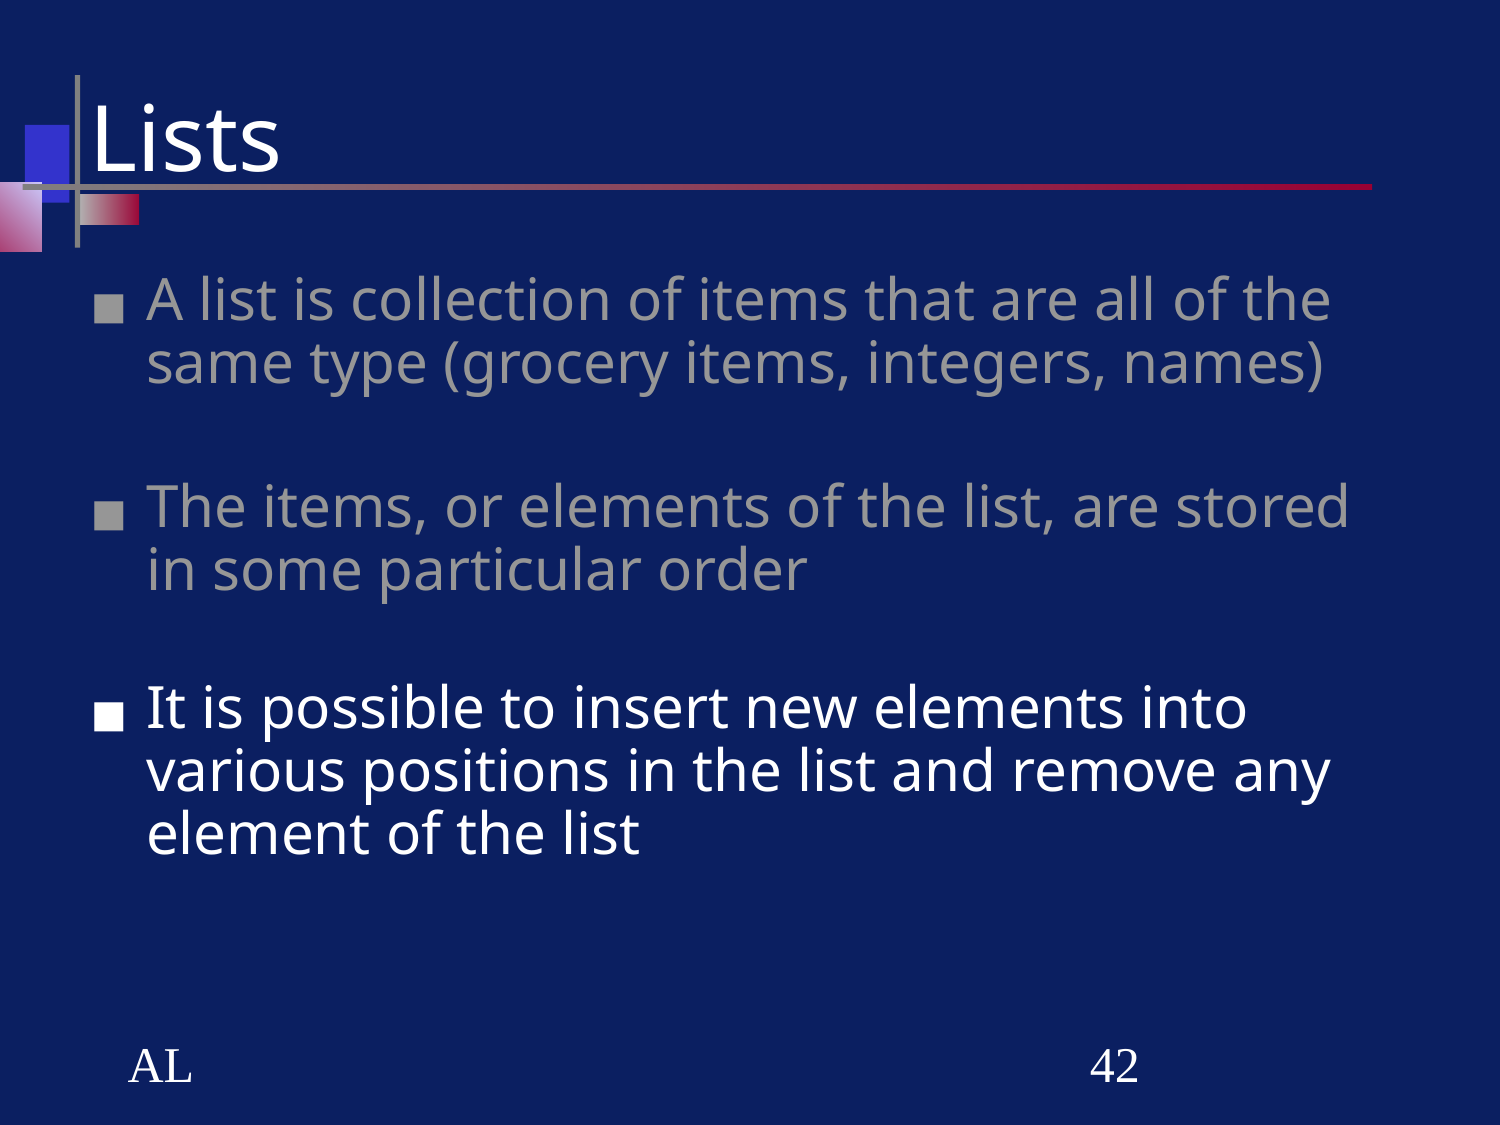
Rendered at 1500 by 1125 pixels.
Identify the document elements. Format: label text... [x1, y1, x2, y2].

slide_number ‹#› [1074, 1025, 1388, 1100]
slide_number AL [112, 1025, 425, 1100]
list A list is collection of items that are all of the same type (grocery items, integers, names) The items, or elements of the list, are stored in some particular order It is possible to insert new elements into various positions in the list and remove any element of the list [74, 262, 1425, 1012]
title Lists [74, 59, 1425, 210]
